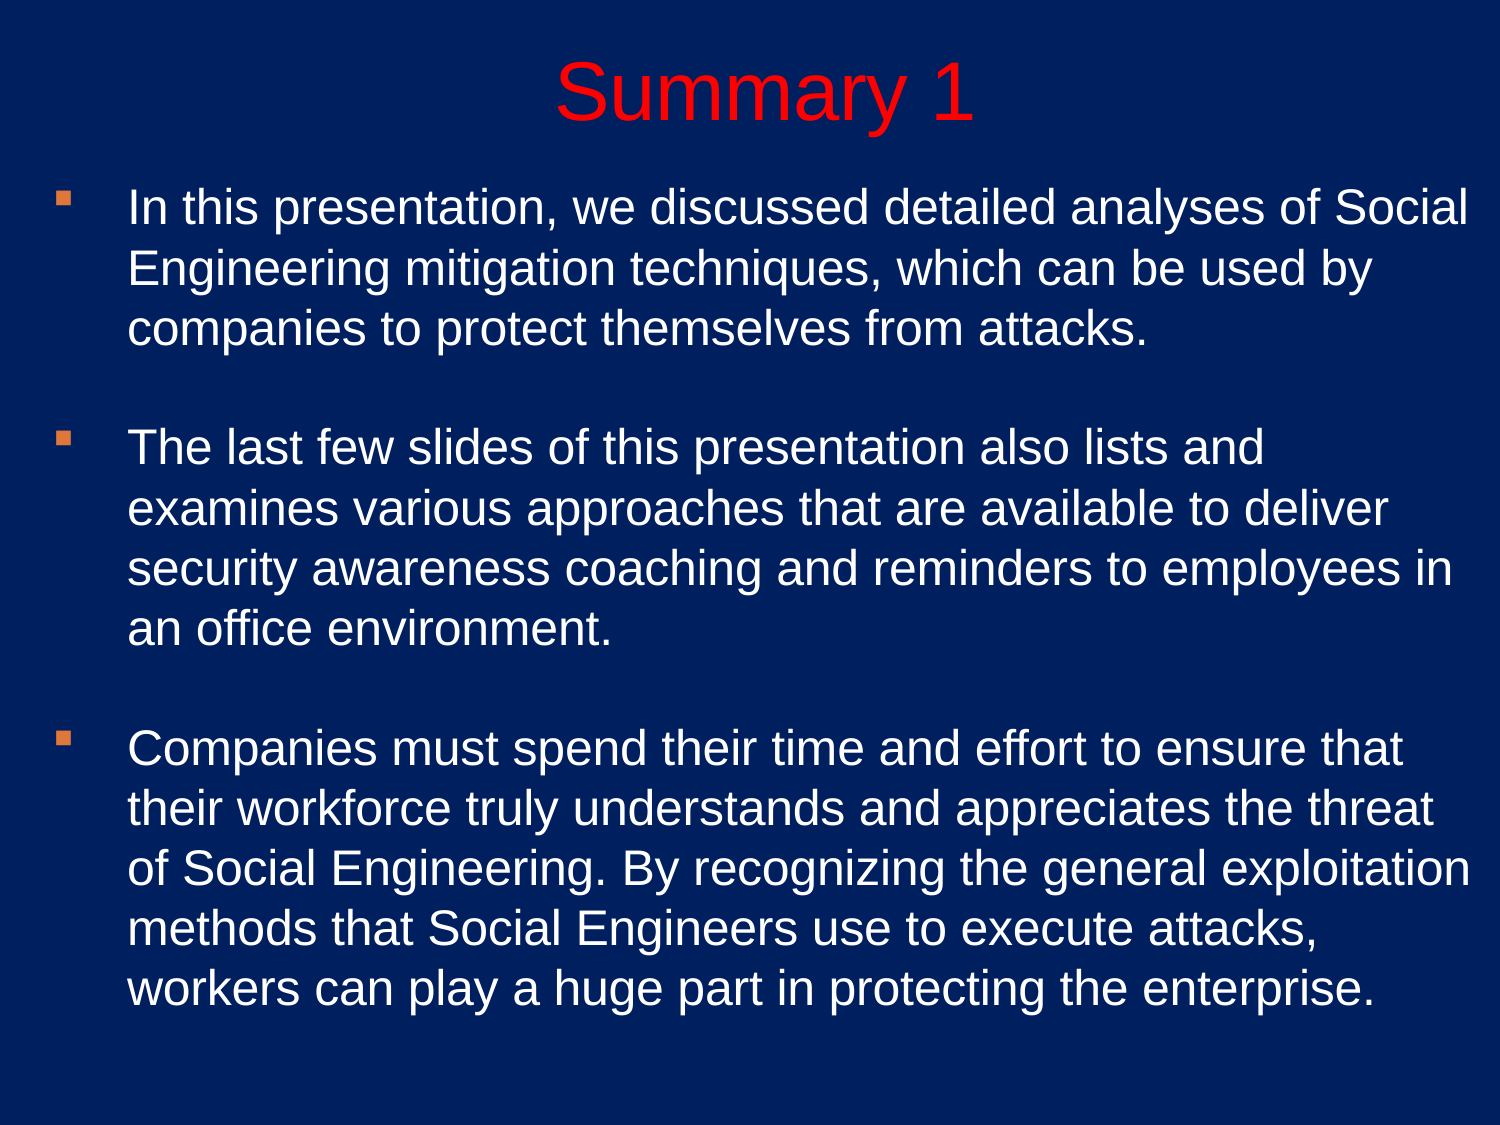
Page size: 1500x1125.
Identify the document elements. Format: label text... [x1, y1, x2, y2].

text_box In this presentation, we discussed detailed analyses of Social Engineering mitigation techniques, which can be used by companies to protect themselves from attacks. The last few slides of this presentation also lists and examines various approaches that are available to deliver security awareness coaching and reminders to employees in an office environment. Companies must spend their time and effort to ensure that their workforce truly understands and appreciates the threat of Social Engineering. By recognizing the general exploitation methods that Social Engineers use to execute attacks, workers can play a huge part in protecting the enterprise. [49, 174, 1475, 1015]
title Summary 1 [50, 12, 1462, 174]
